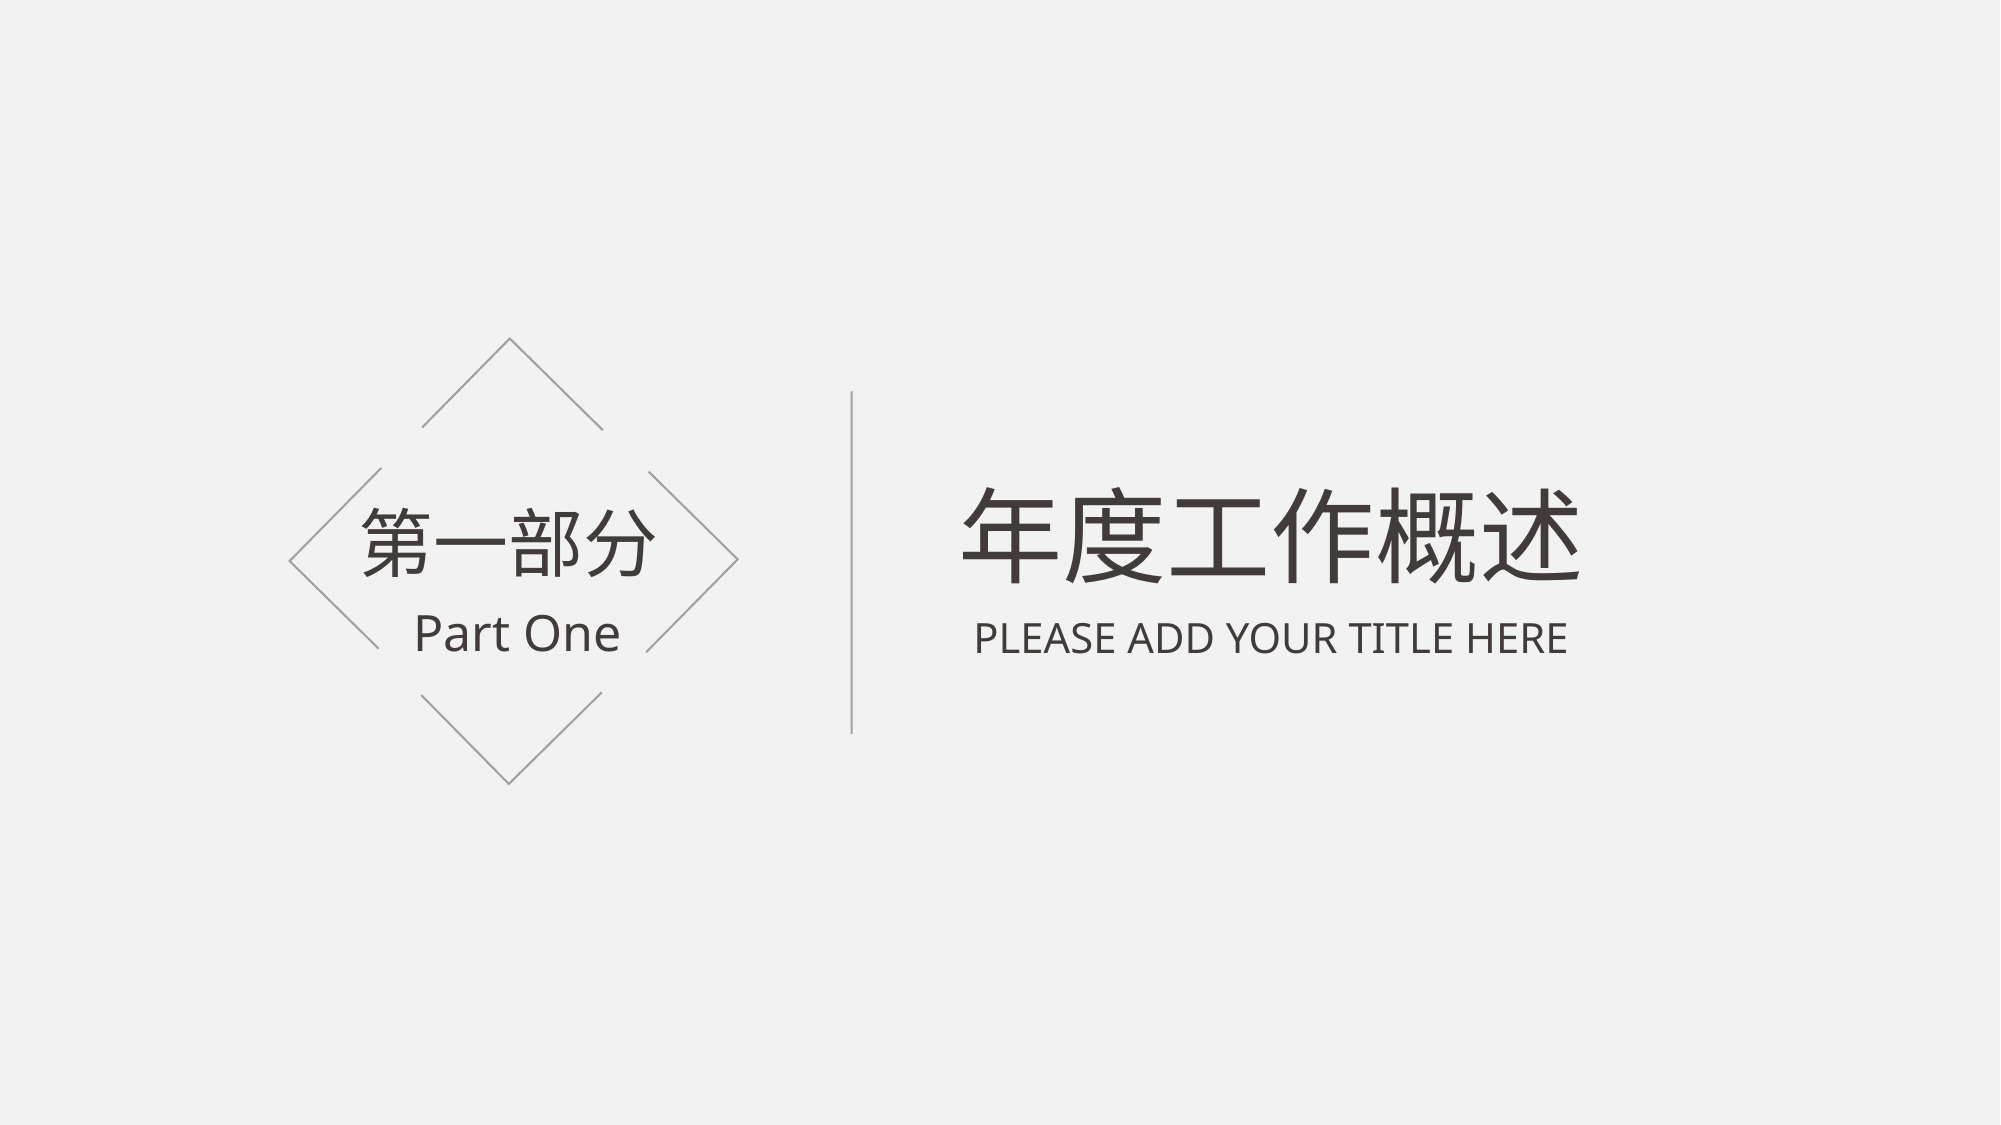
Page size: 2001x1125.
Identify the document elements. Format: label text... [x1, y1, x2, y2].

text_box 年度工作概述 [937, 463, 1604, 604]
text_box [289, 338, 738, 784]
text_box PLEASE ADD YOUR TITLE HERE [956, 604, 1586, 670]
